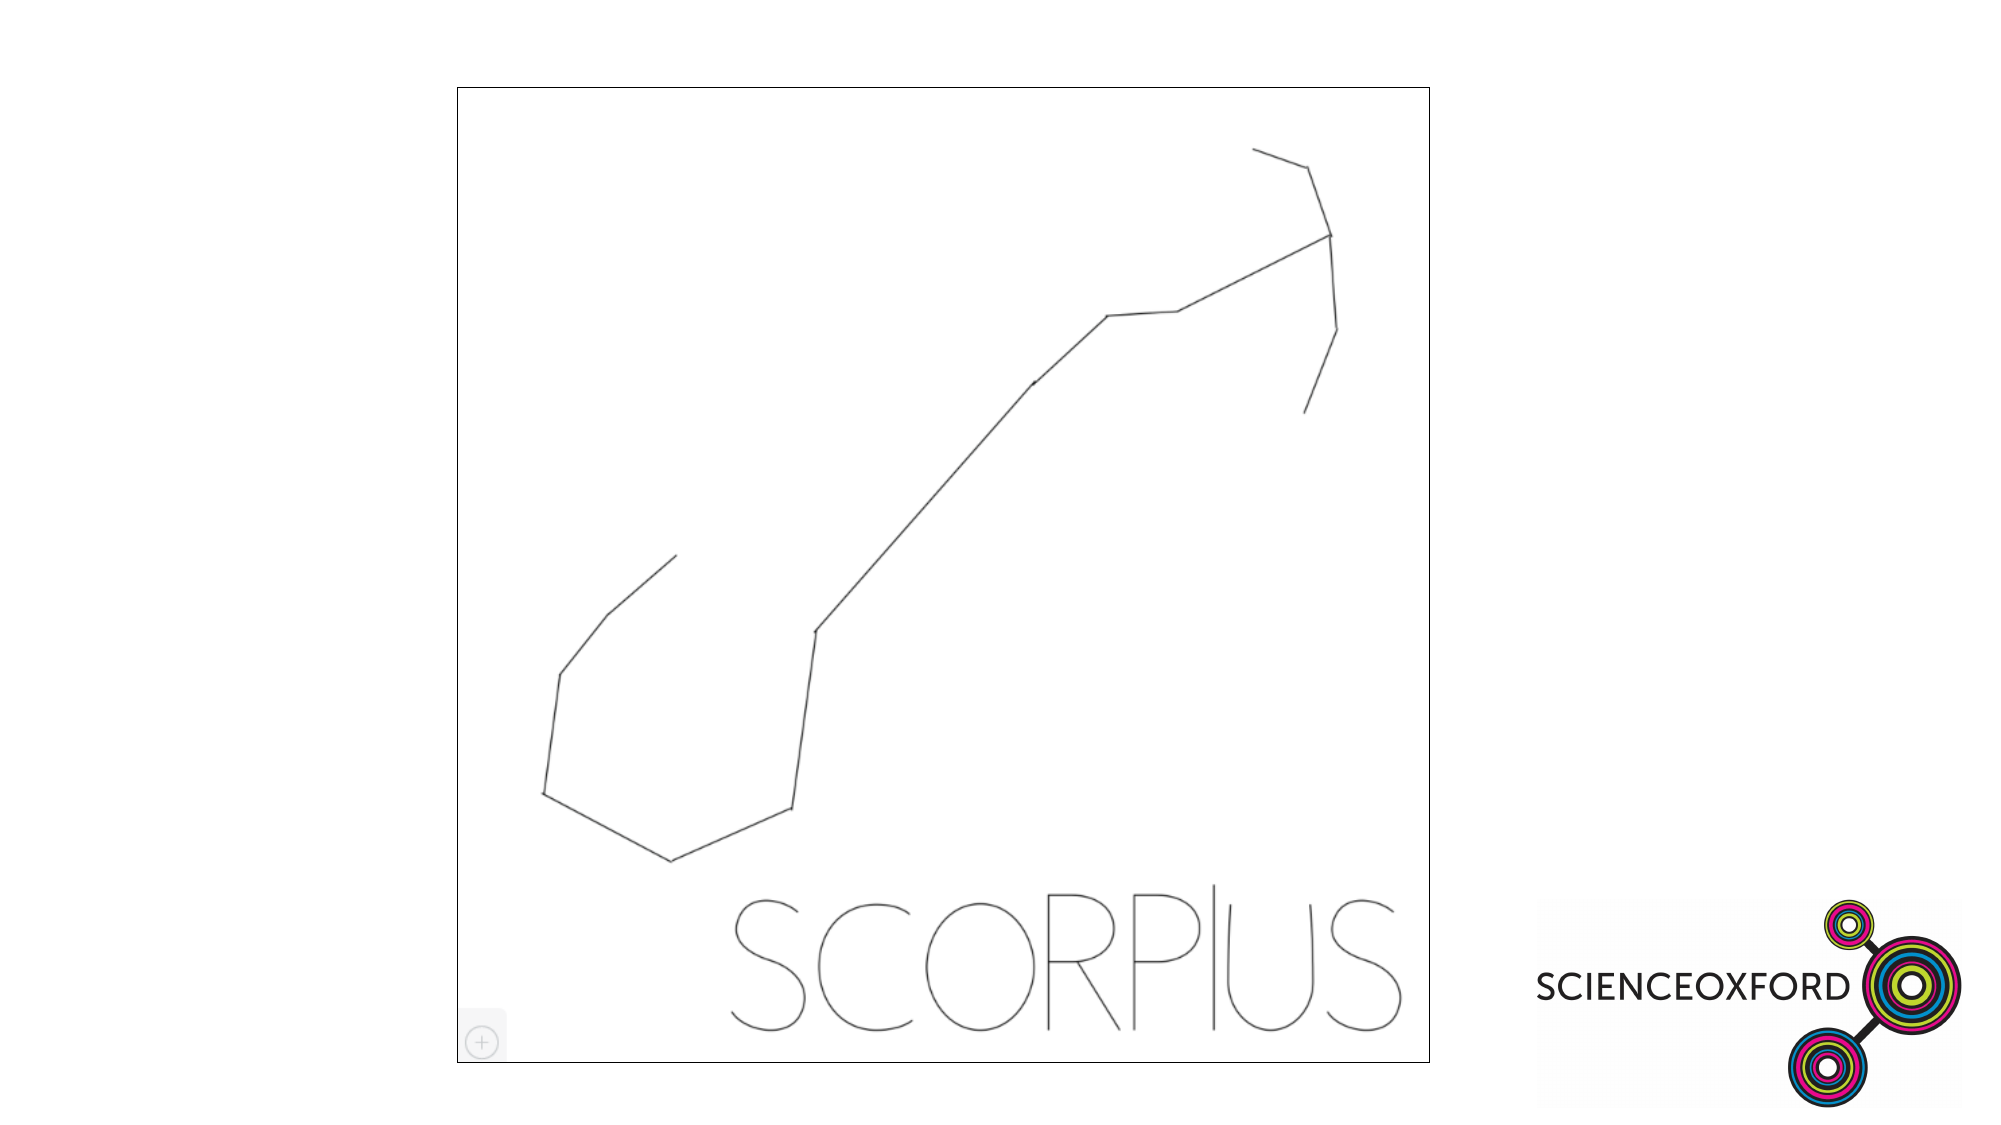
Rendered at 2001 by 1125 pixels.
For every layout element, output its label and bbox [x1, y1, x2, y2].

picture [1537, 899, 1962, 1108]
picture [457, 87, 1430, 1063]
